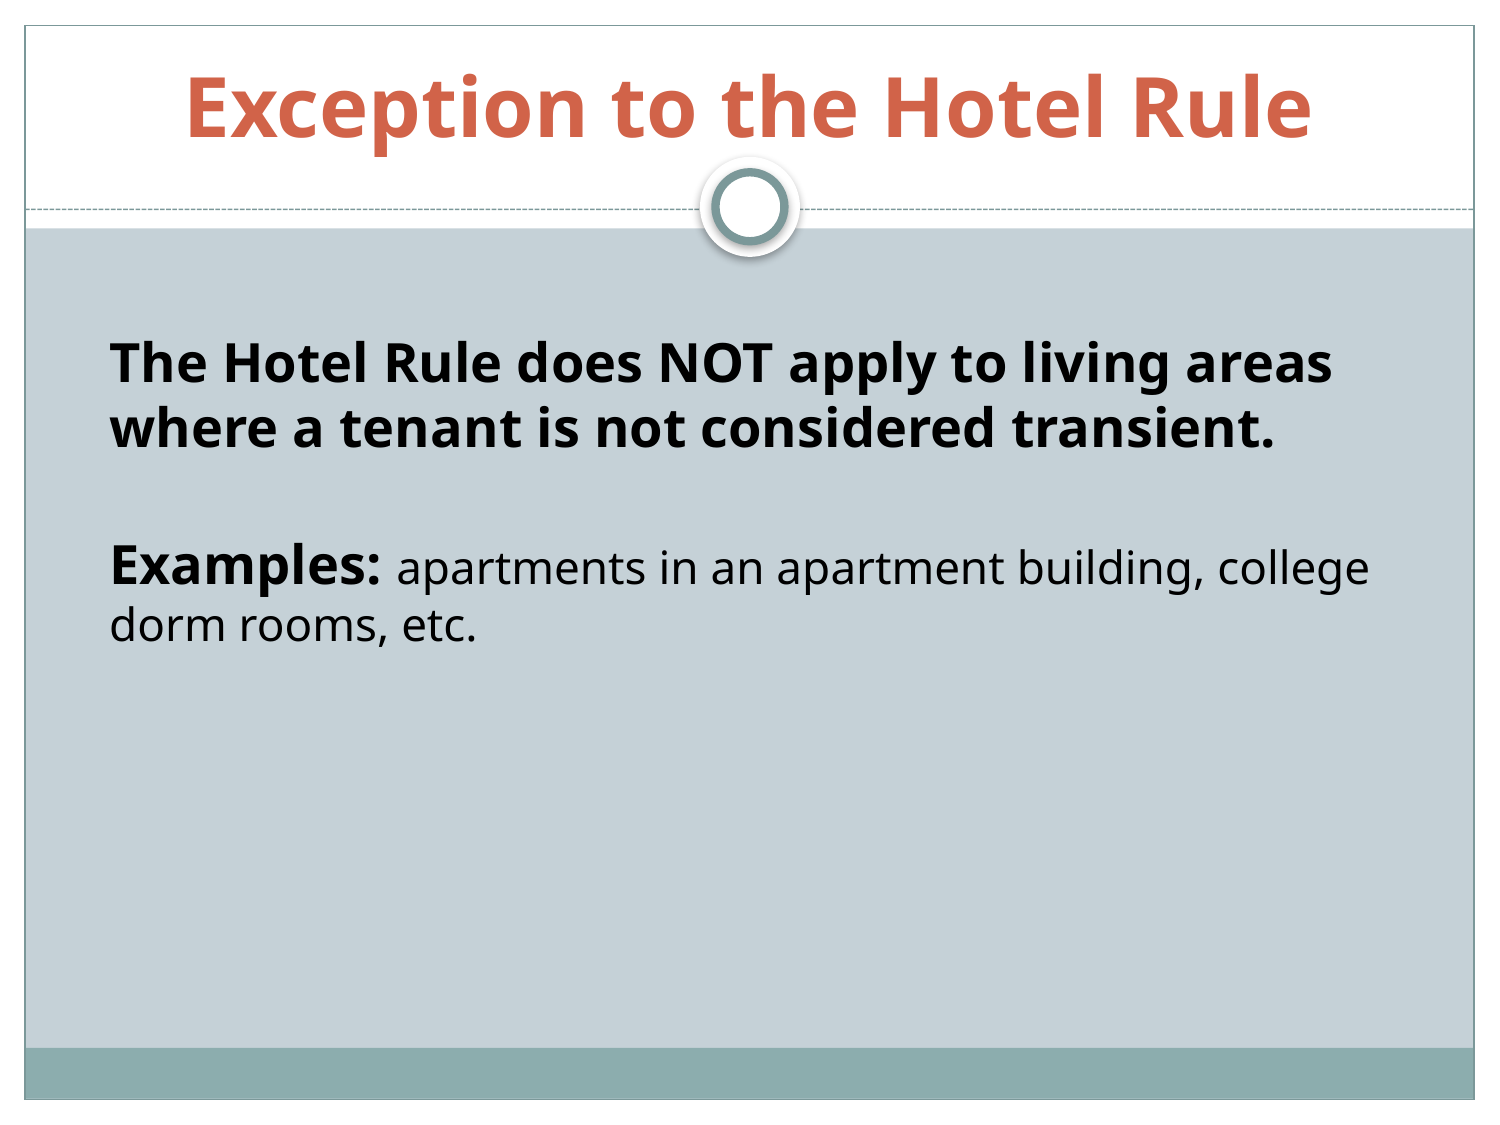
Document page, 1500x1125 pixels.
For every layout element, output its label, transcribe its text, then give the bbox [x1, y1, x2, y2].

list The Hotel Rule does NOT apply to living areas where a tenant is not considered transient. Examples: apartments in an apartment building, college dorm rooms, etc. [49, 250, 1445, 1001]
title Exception to the Hotel Rule [49, 37, 1450, 162]
